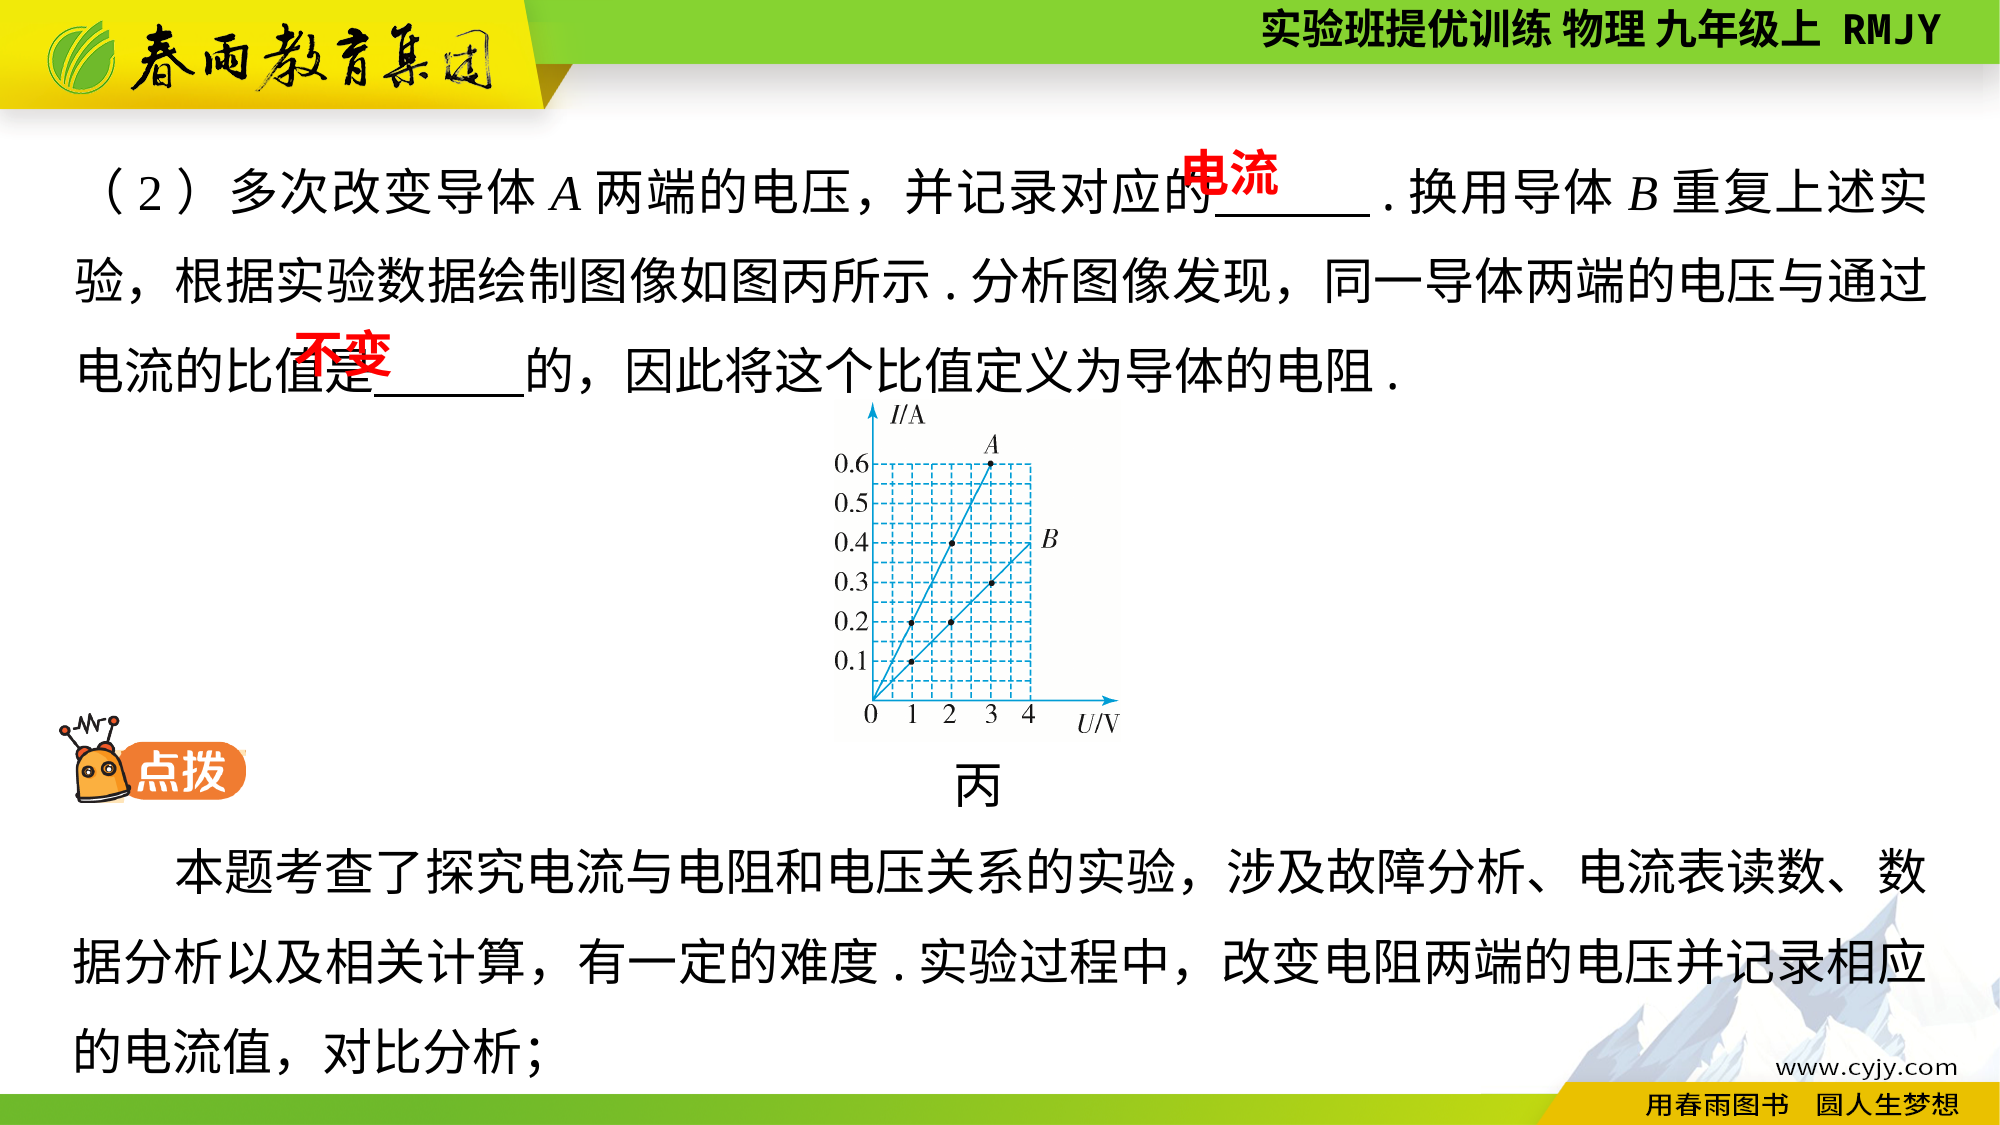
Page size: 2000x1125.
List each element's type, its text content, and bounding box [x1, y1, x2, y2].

text_box 电流 [1164, 134, 1295, 209]
picture [0, 0, 2000, 1125]
text_box 不变 [278, 314, 409, 390]
text_box 本题考查了探究电流与电阻和电压关系的实验，涉及故障分析、电流表读数、数据分析以及相关计算，有一定的难度.实验过程中，改变电阻两端的电压并记录相应的电流值，对比分析； [57, 802, 1942, 1088]
text_box 丙 [939, 751, 1019, 802]
list （2）多次改变导体A两端的电压，并记录对应的 .换用导体B重复上述实验，根据实验数据绘制图像如图丙所示.分析图像发现，同一导体两端的电压与通过电流的比值是 的，因此将这个比值定义为导体的电阻. [59, 122, 1944, 399]
